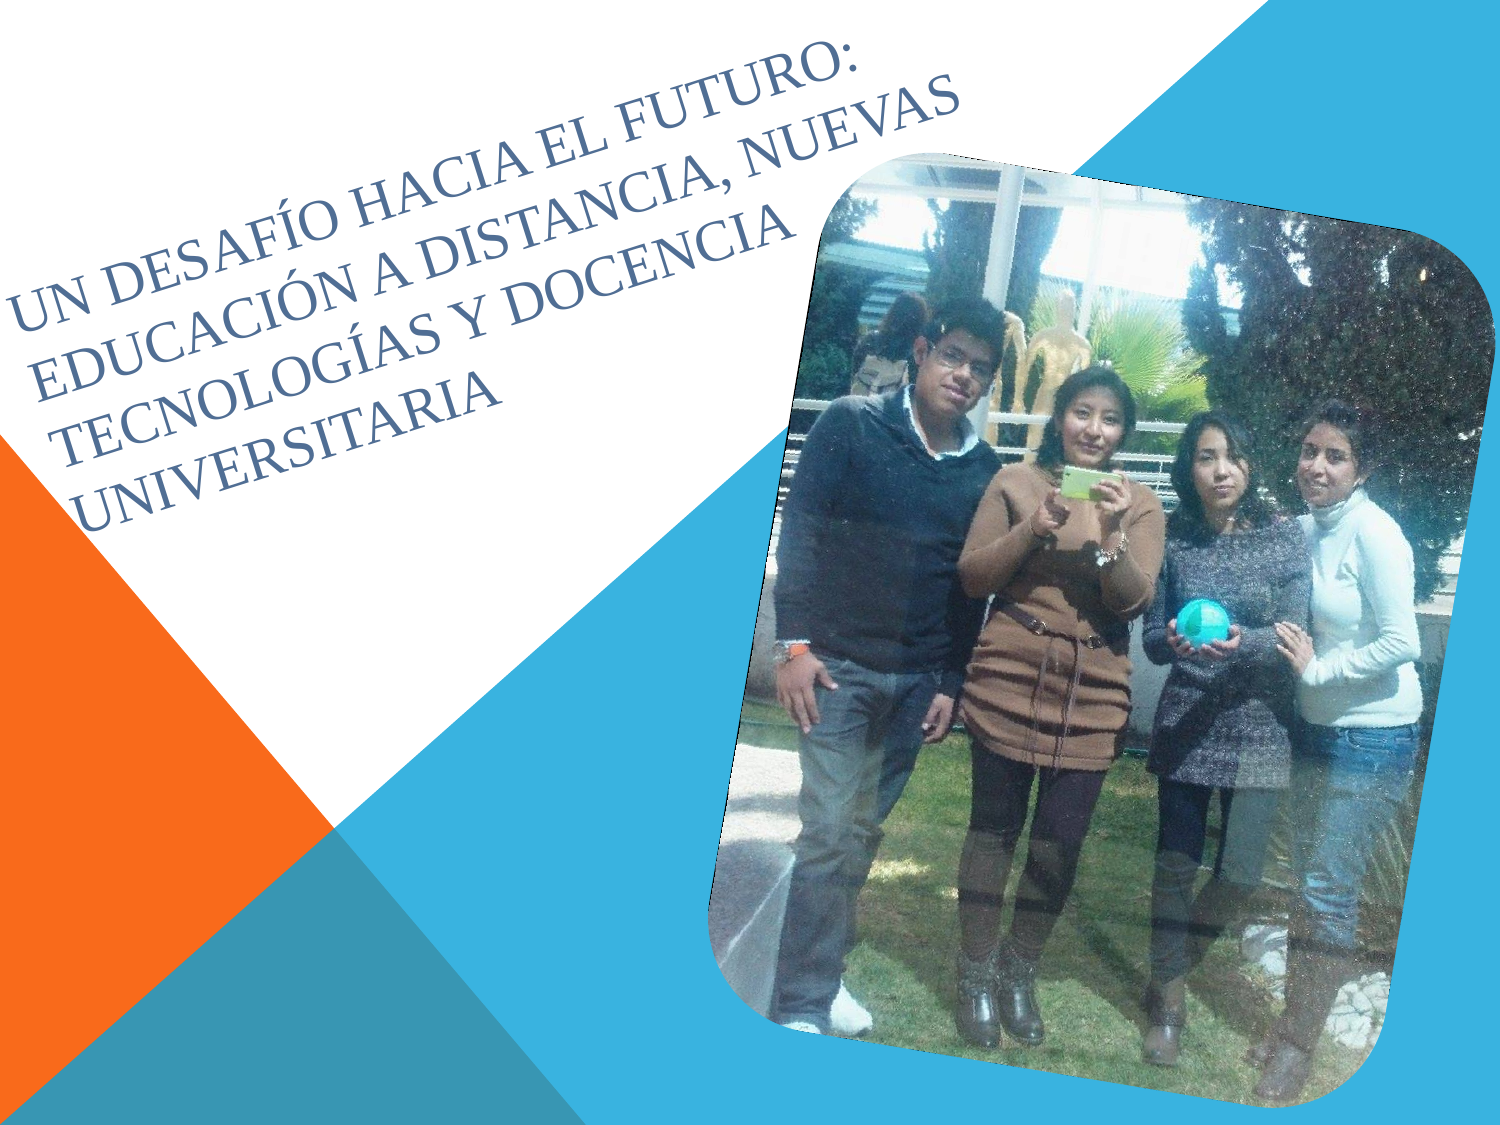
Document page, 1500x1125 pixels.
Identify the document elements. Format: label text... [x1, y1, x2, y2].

title Un desafío hacia el futuro: educación a distancia, nuevas tecnologías y docencia universitaria [0, 0, 1011, 554]
picture [708, 155, 1496, 1107]
